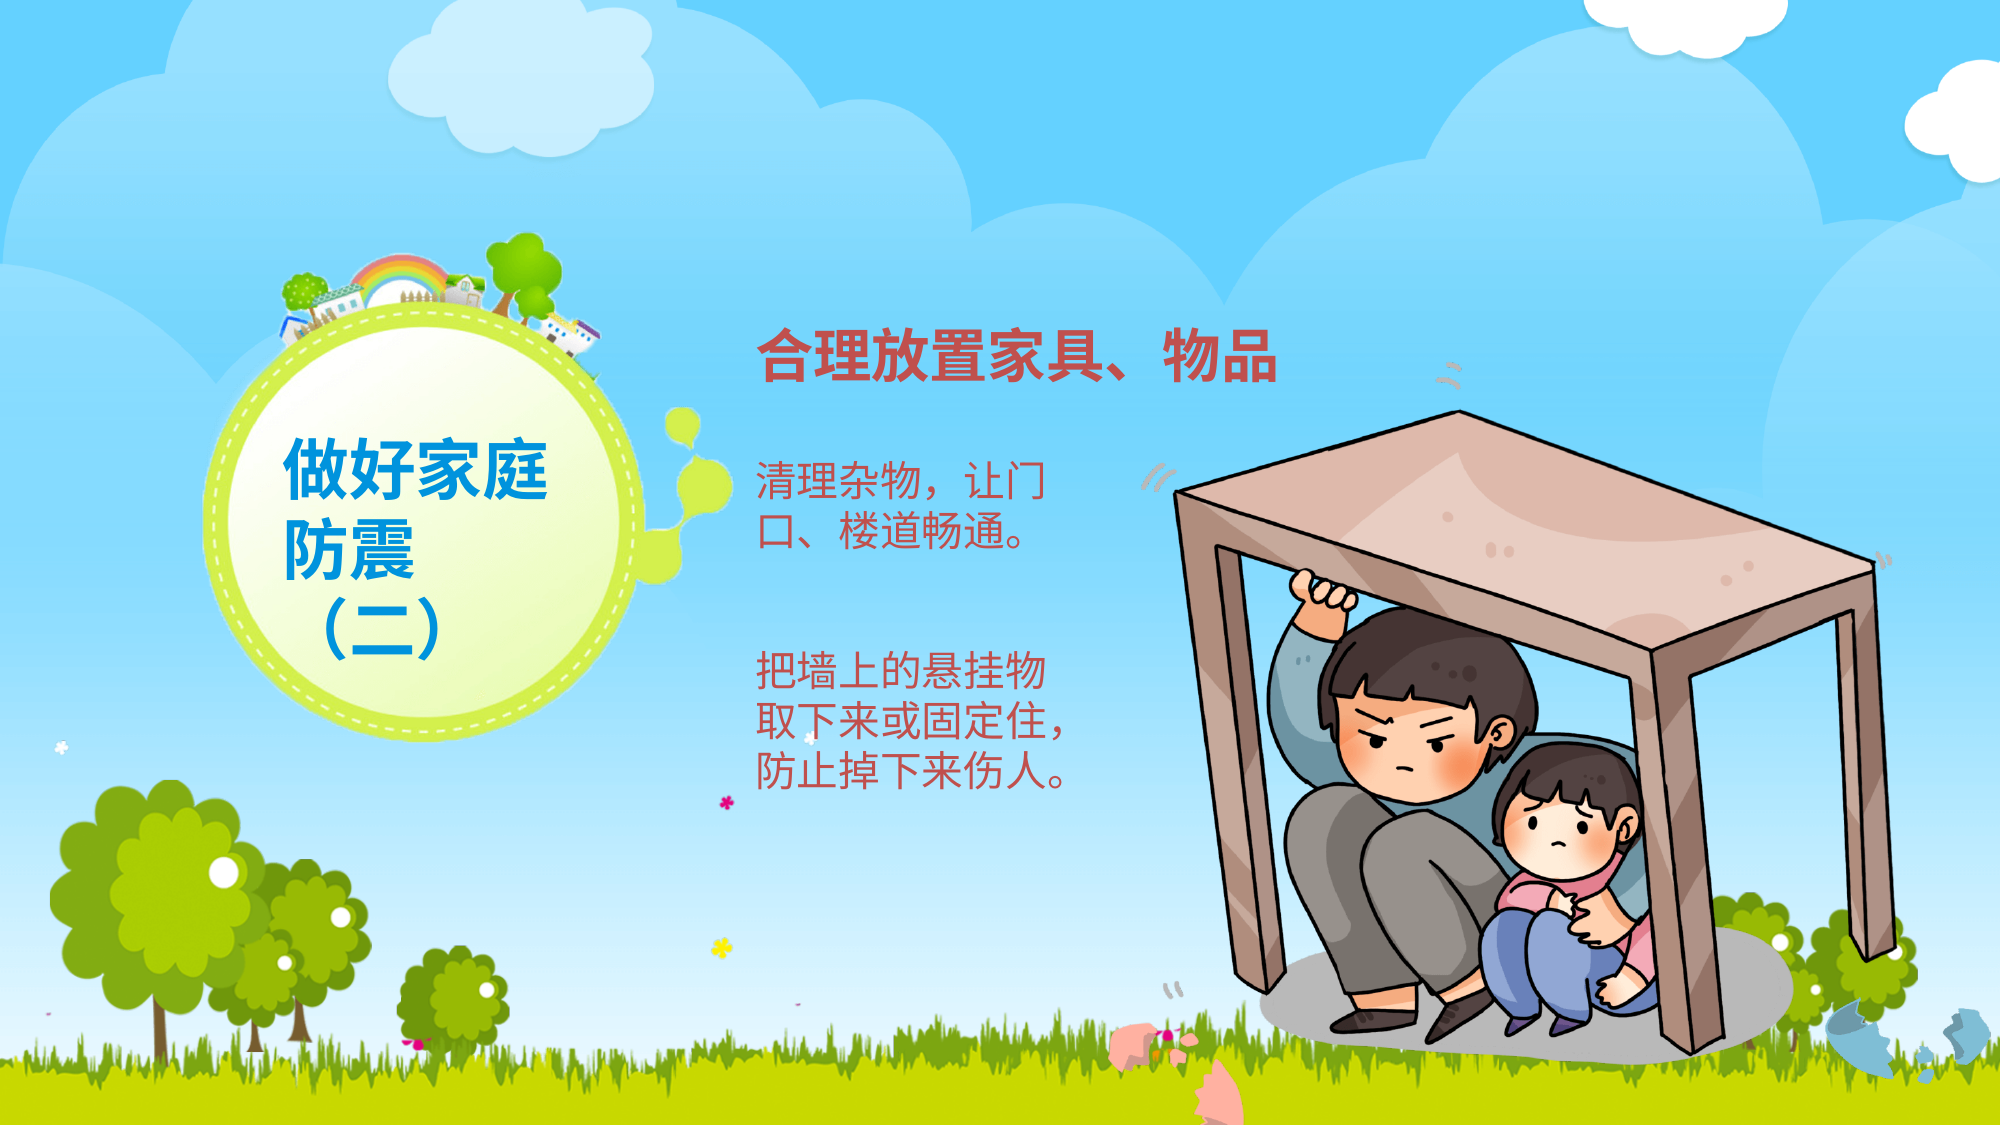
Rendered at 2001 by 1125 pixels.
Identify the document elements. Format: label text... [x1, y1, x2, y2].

text_box 清理杂物，让门口、楼道畅通。 [745, 446, 984, 565]
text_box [196, 231, 741, 749]
text_box 合理放置家具、物品 [745, 311, 984, 397]
picture [0, 0, 2000, 1125]
text_box 把墙上的悬挂物取下来或固定住，防止掉下来伤人。 [745, 637, 984, 730]
